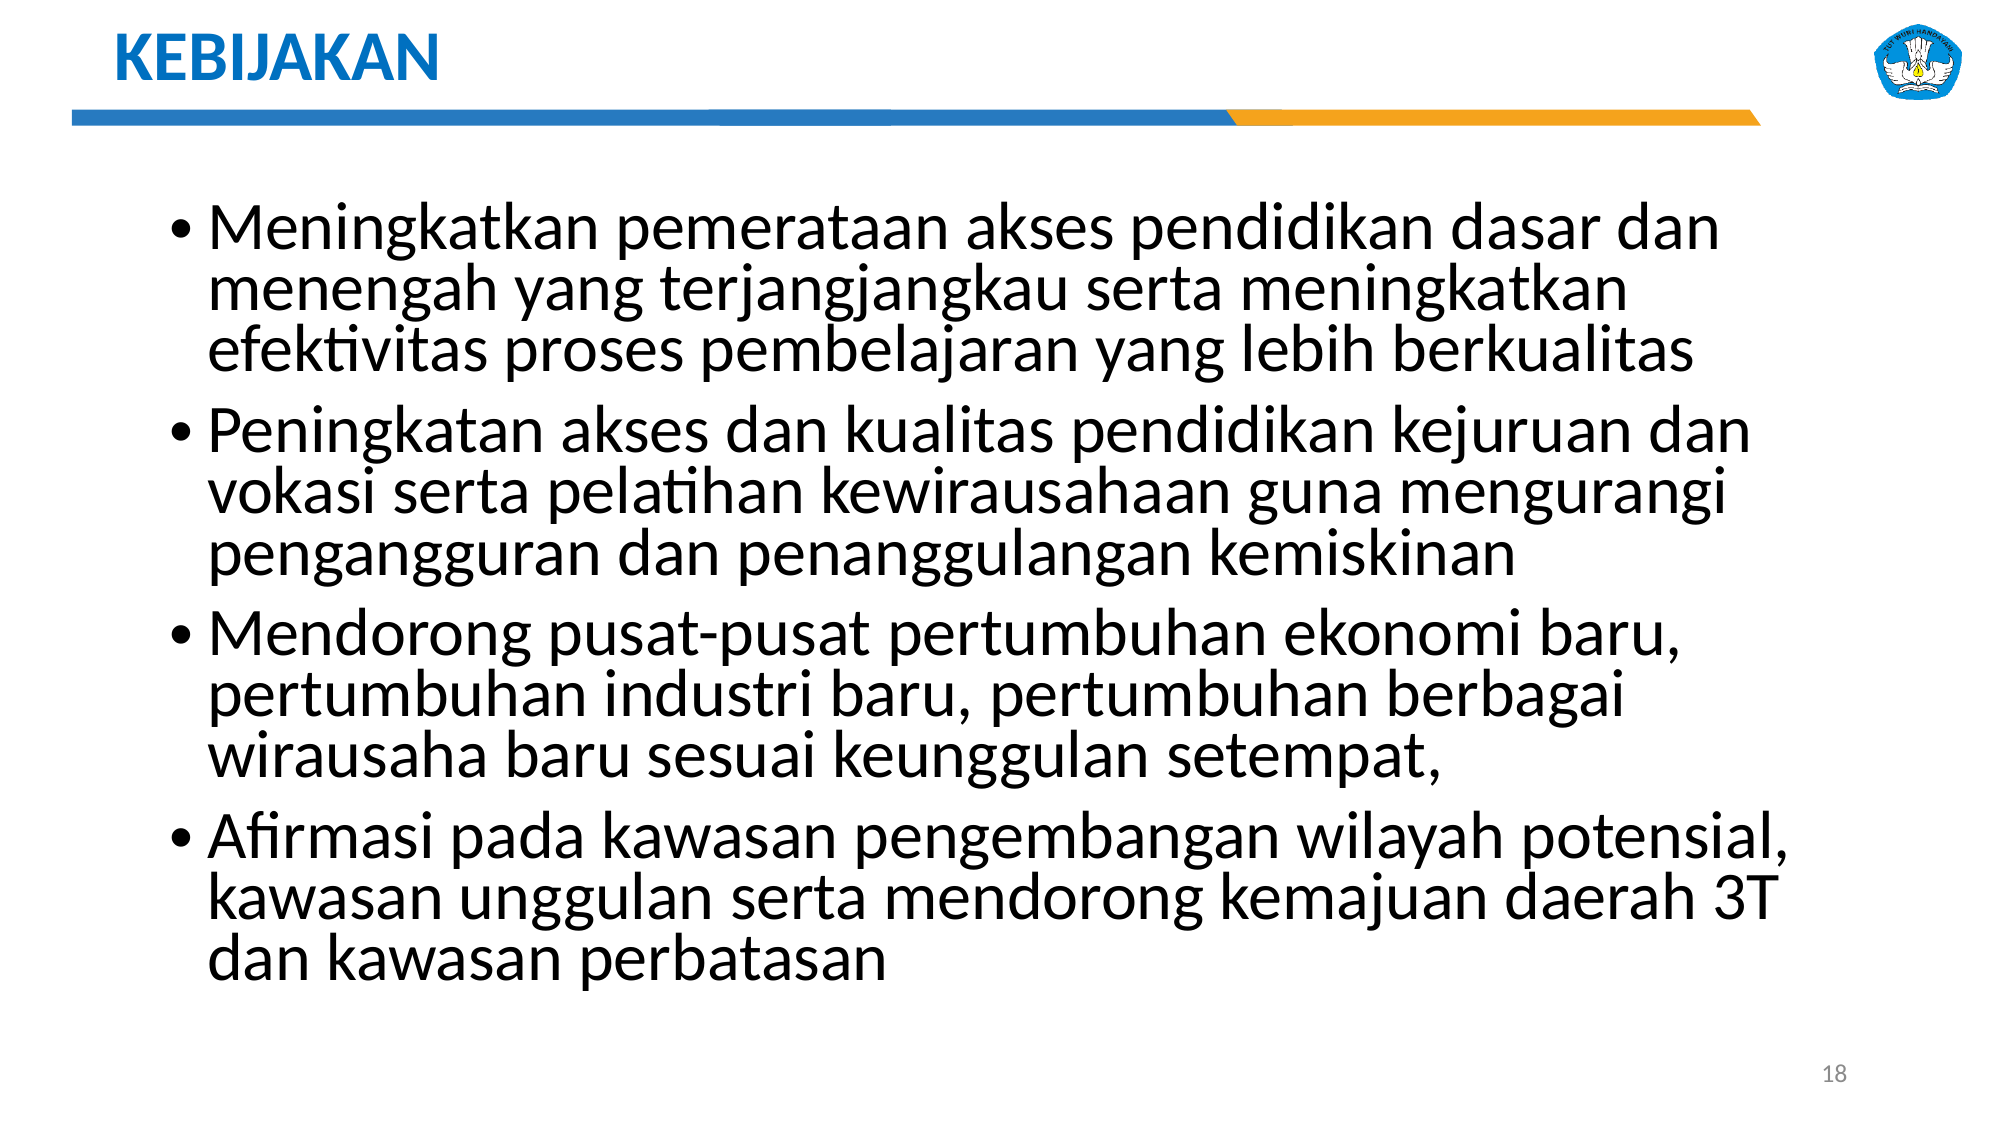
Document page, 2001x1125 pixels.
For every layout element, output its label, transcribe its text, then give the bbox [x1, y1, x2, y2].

picture [1934, 67, 1962, 100]
picture [1874, 61, 1902, 100]
picture [1884, 37, 1953, 92]
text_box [71, 109, 1761, 126]
picture [1924, 24, 1962, 49]
slide_number 18 [1412, 1042, 1863, 1103]
list Meningkatkan pemerataan akses pendidikan dasar dan menengah yang terjangjangkau serta meningkatkan efektivitas proses pembelajaran yang lebih berkualitas Peningkatan akses dan kualitas pendidikan kejuruan dan vokasi serta pelatihan kewirausahaan guna mengurangi pengangguran dan penanggulangan kemiskinan Mendorong pusat-pusat pertumbuhan ekonomi baru, pertumbuhan industri baru, pertumbuhan berbagai wirausaha baru sesuai keunggulan setempat, Afirmasi pada kawasan pengembangan wilayah potensial, kawasan unggulan serta mendorong kemajuan daerah 3T dan kawasan perbatasan [154, 193, 1893, 1005]
picture [1874, 24, 1913, 51]
text_box KEBIJAKAN [102, 3, 1654, 101]
